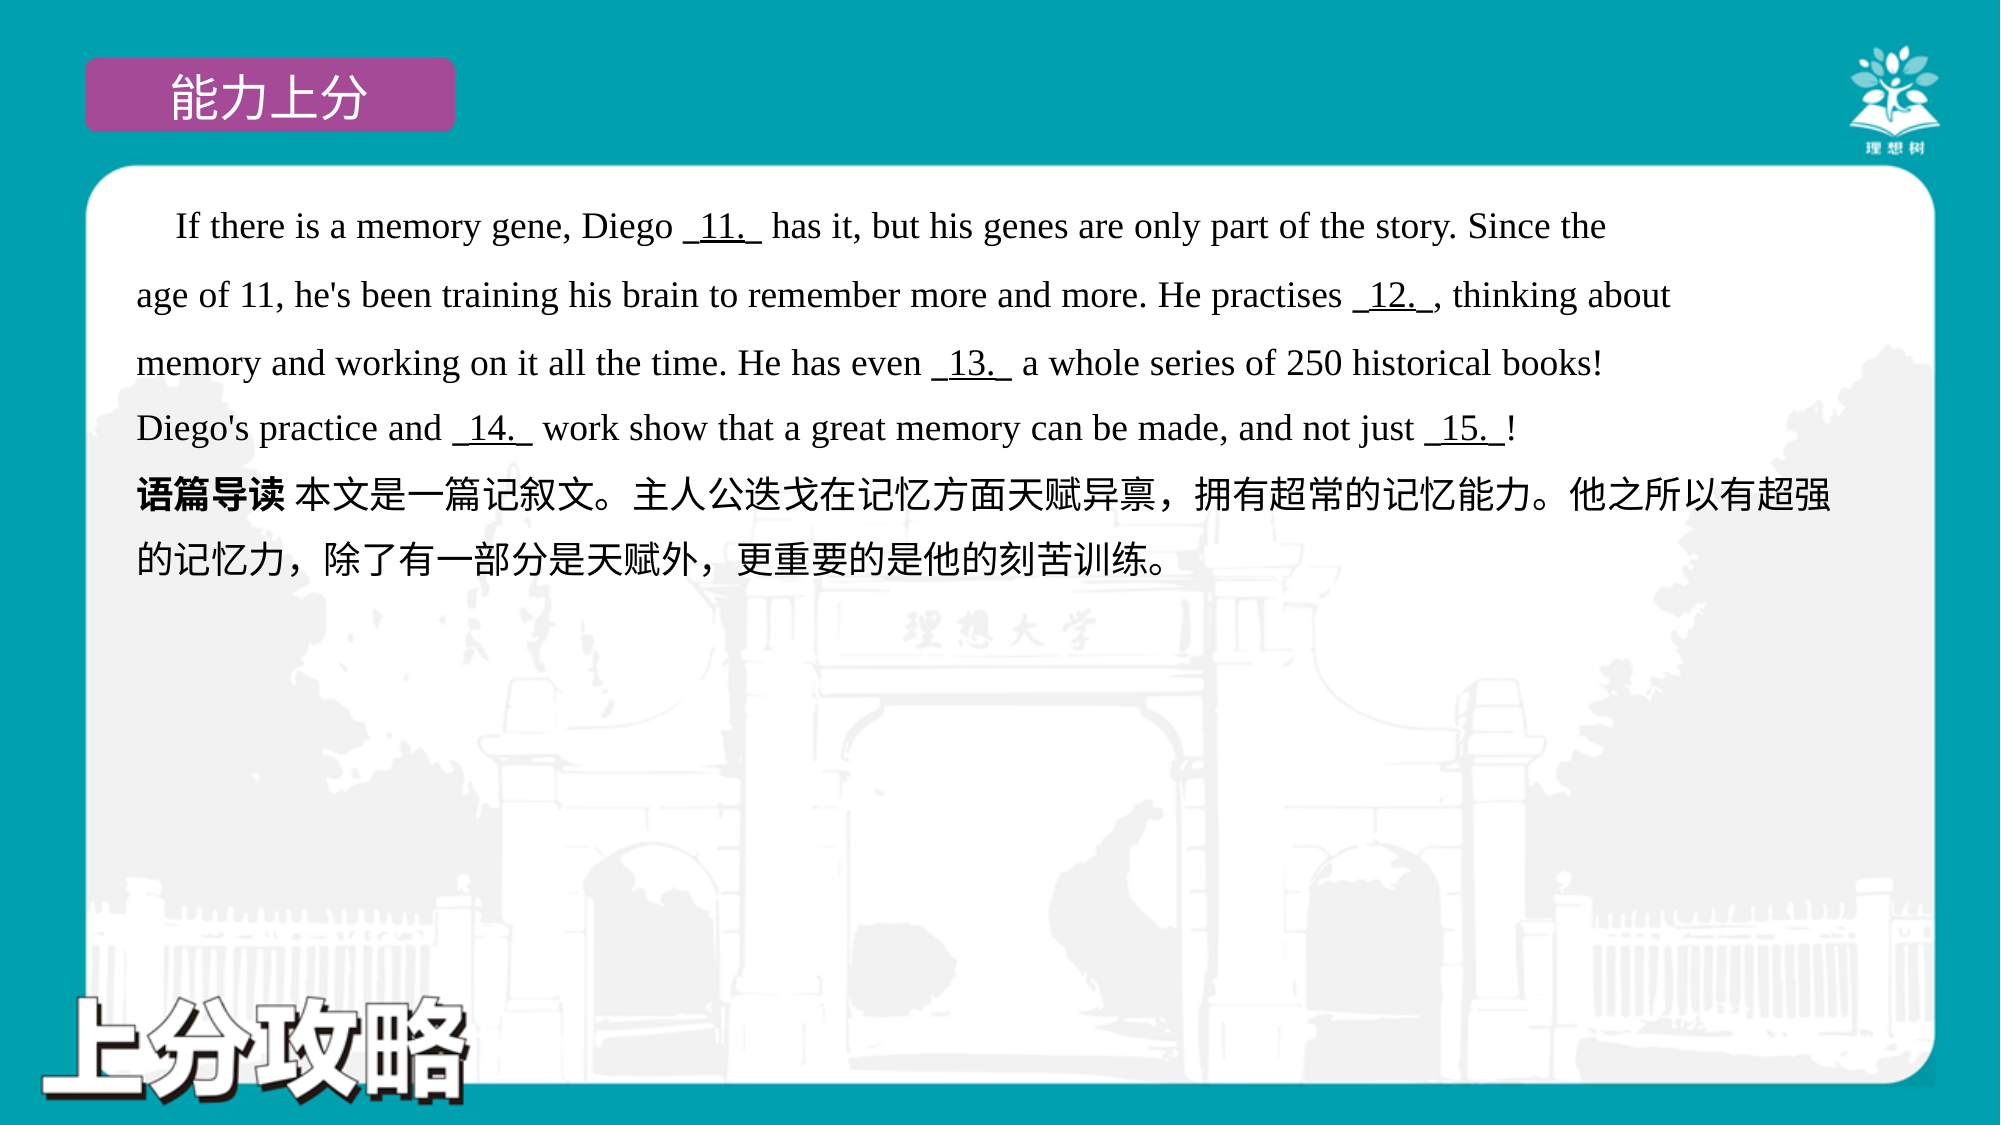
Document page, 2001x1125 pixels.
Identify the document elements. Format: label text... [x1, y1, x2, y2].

text_box 语篇导读 本文是一篇记叙文。主人公迭戈在记忆方面天赋异禀，拥有超常的记忆能力。他之所以有超强 的记忆力，除了有一部分是天赋外，更重要的是他的刻苦训练。 [136, 447, 1865, 574]
picture [0, 0, 2000, 1125]
text_box If there is a memory gene, Diego _11._ has it, but his genes are only part of the story. Since the age of 11, he's been training his brain to remember more and more. He practises _12._, thinking about memory and working on it all the time. He has even _13._ a whole series of 250 historical books! Diego's practice and _14._ work show that a great memory can be made, and not just _15._! [136, 177, 1865, 441]
